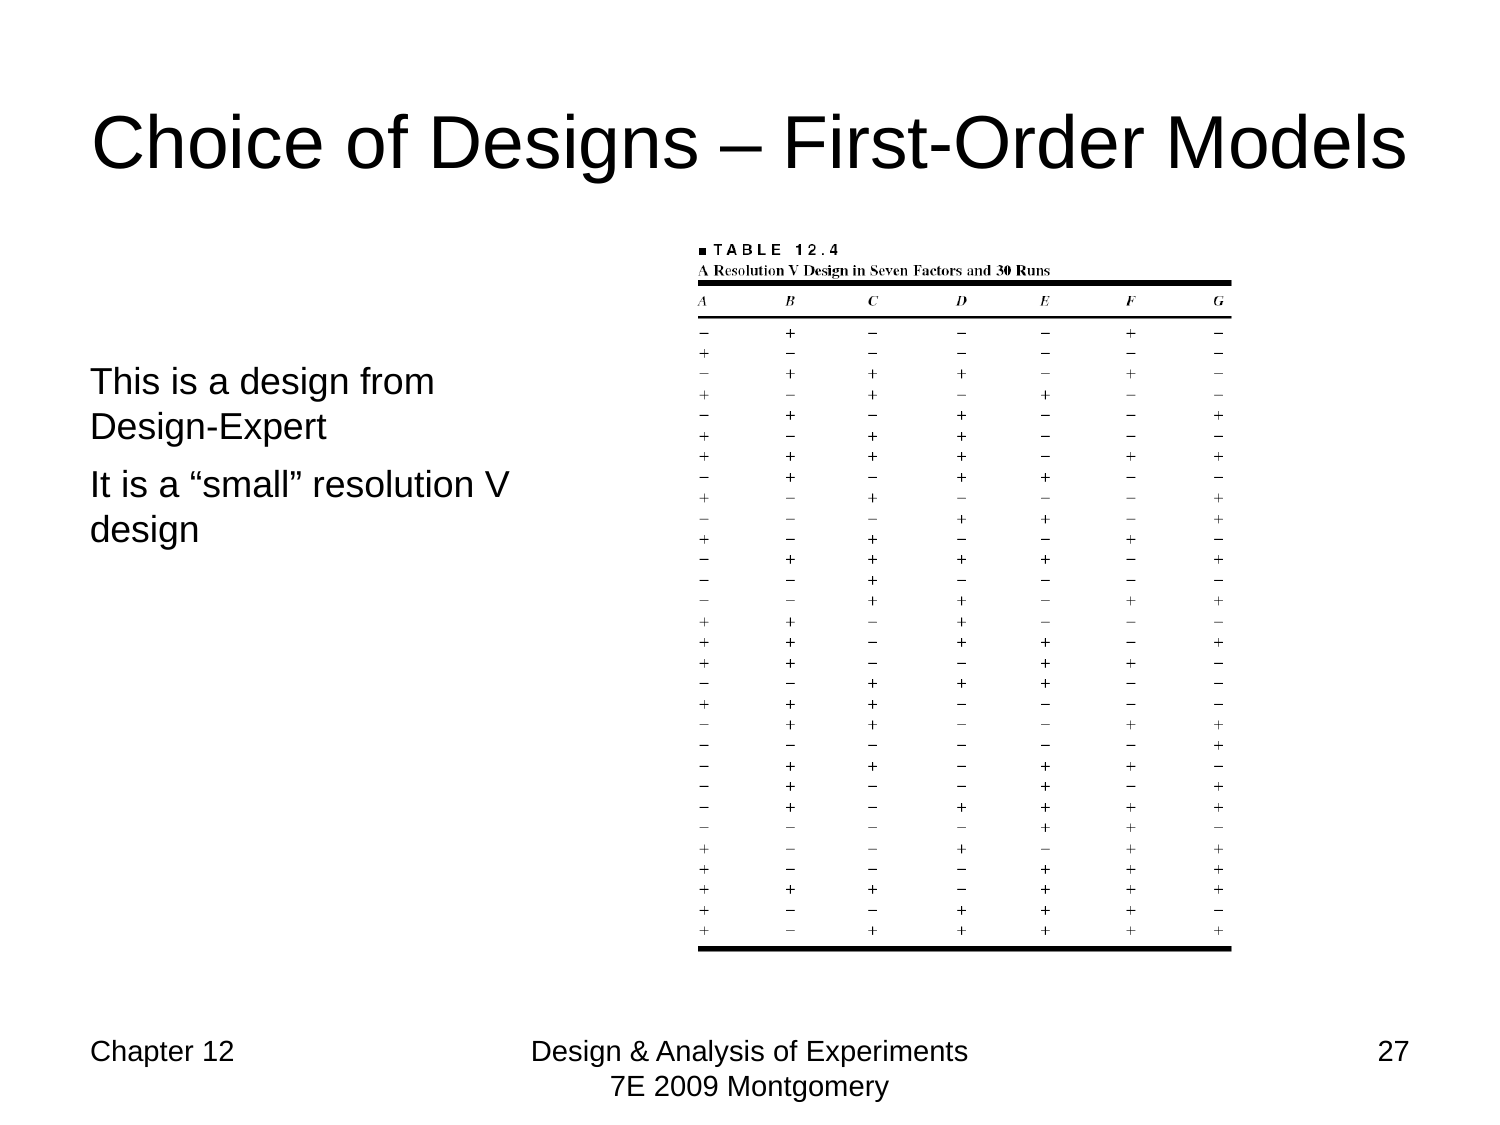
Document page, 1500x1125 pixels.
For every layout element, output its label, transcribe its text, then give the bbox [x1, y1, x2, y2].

footer Design & Analysis of Experiments 7E 2009 Montgomery [512, 1024, 988, 1103]
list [656, 224, 1288, 968]
slide_number 27 [1074, 1024, 1426, 1103]
slide_number Chapter 12 [74, 1024, 426, 1103]
text_box This is a design from Design-Expert It is a “small” resolution V design [75, 349, 550, 558]
title Choice of Designs – First-Order Models [74, 44, 1426, 233]
